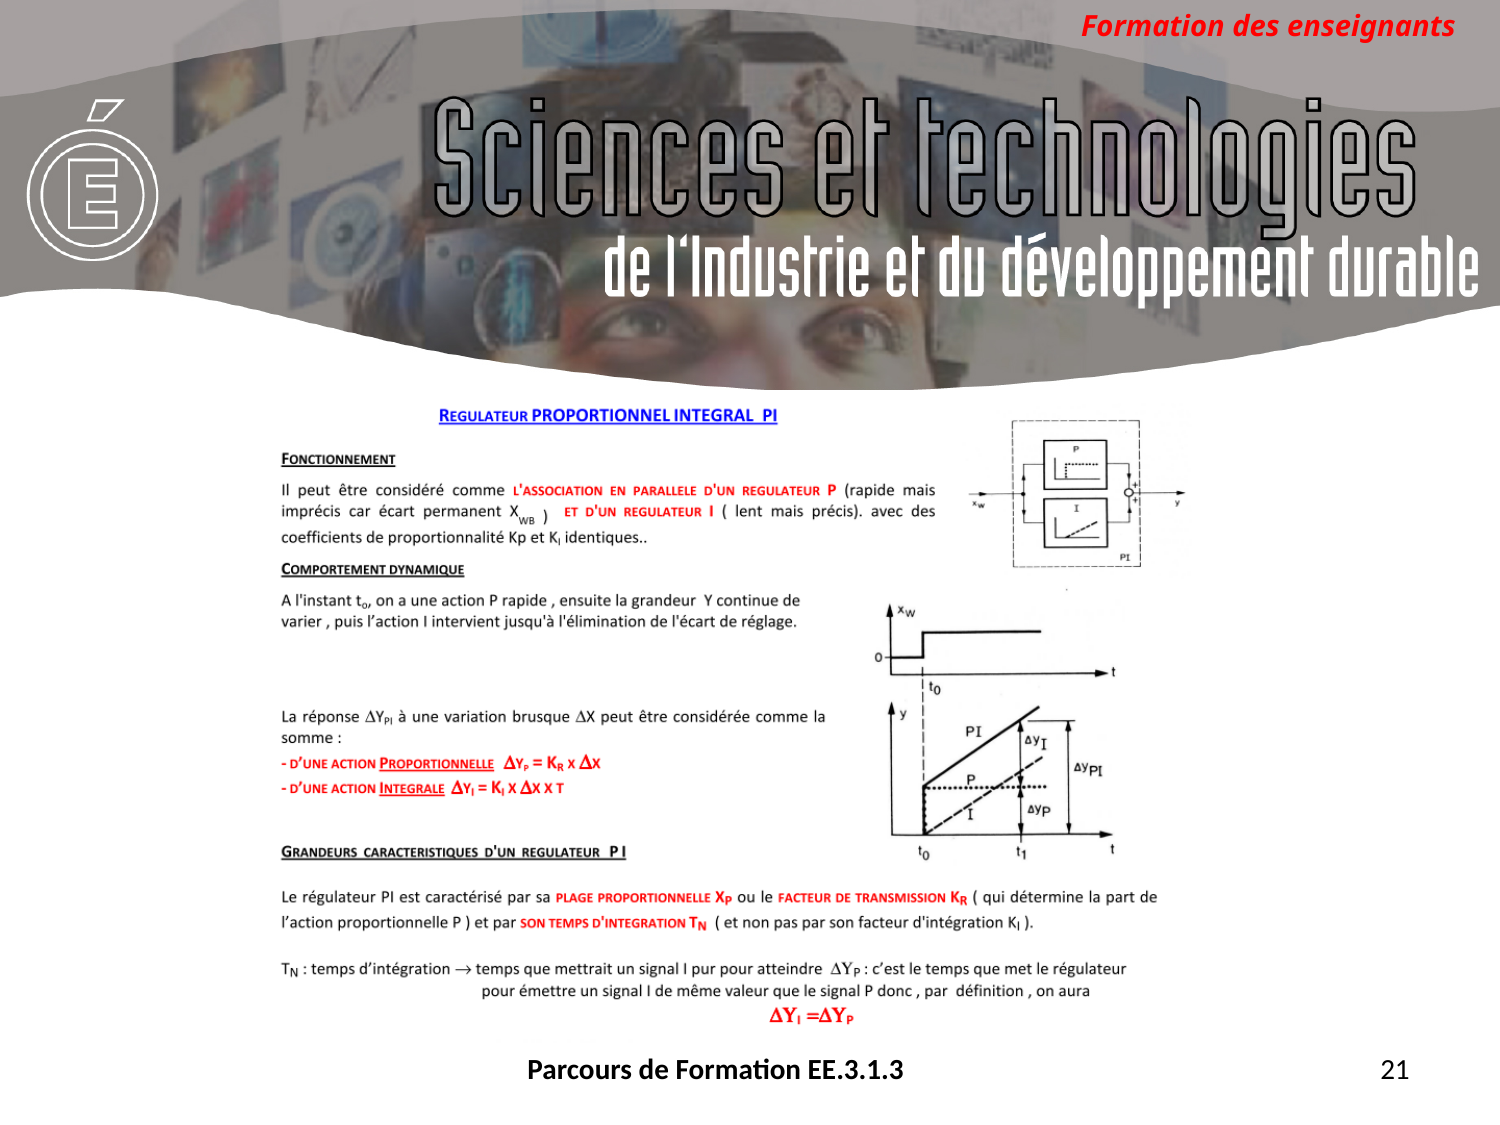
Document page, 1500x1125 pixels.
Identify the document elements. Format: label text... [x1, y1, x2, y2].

slide_number 21 [1075, 1042, 1425, 1103]
picture [0, 0, 1500, 1043]
footer Parcours de Formation EE.3.1.3 [512, 1051, 1075, 1103]
